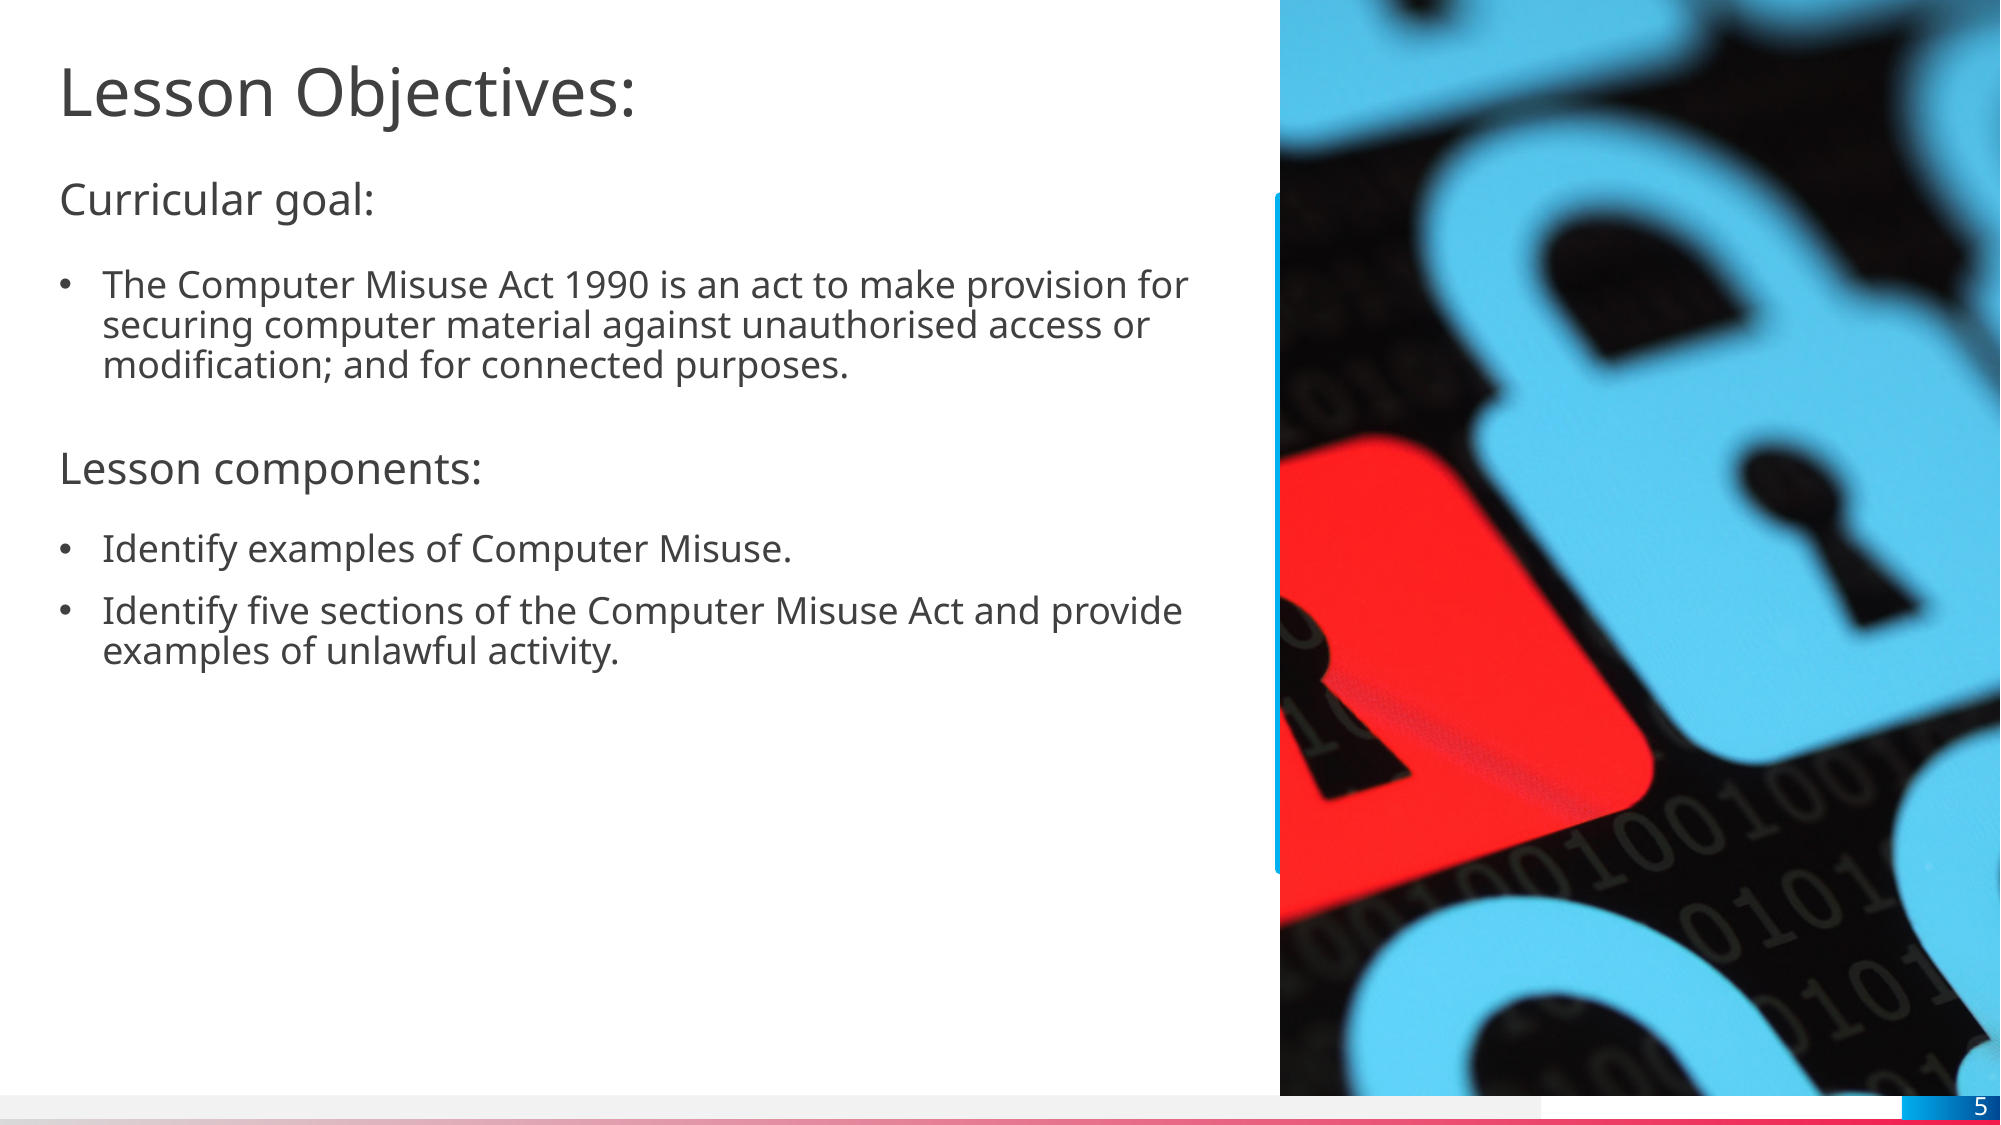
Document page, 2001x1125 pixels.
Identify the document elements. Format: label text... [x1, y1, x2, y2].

picture [1280, 0, 2000, 1096]
title Lesson Objectives: [59, 59, 1207, 148]
text_box Lesson components: [59, 446, 1207, 506]
list The Computer Misuse Act 1990 is an act to make provision for securing computer material against unauthorised access or modification; and for connected purposes. Identify examples of Computer Misuse. Identify five sections of the Computer Misuse Act and provide examples of unlawful activity. [59, 265, 1207, 446]
list Curricular goal: [59, 177, 1207, 237]
list The Computer Misuse Act 1990 is an act to make provision for securing computer material against unauthorised access or modification; and for connected purposes. Identify examples of Computer Misuse. Identify five sections of the Computer Misuse Act and provide examples of unlawful activity. [59, 506, 1207, 1004]
slide_number 5 [1901, 1096, 2000, 1120]
